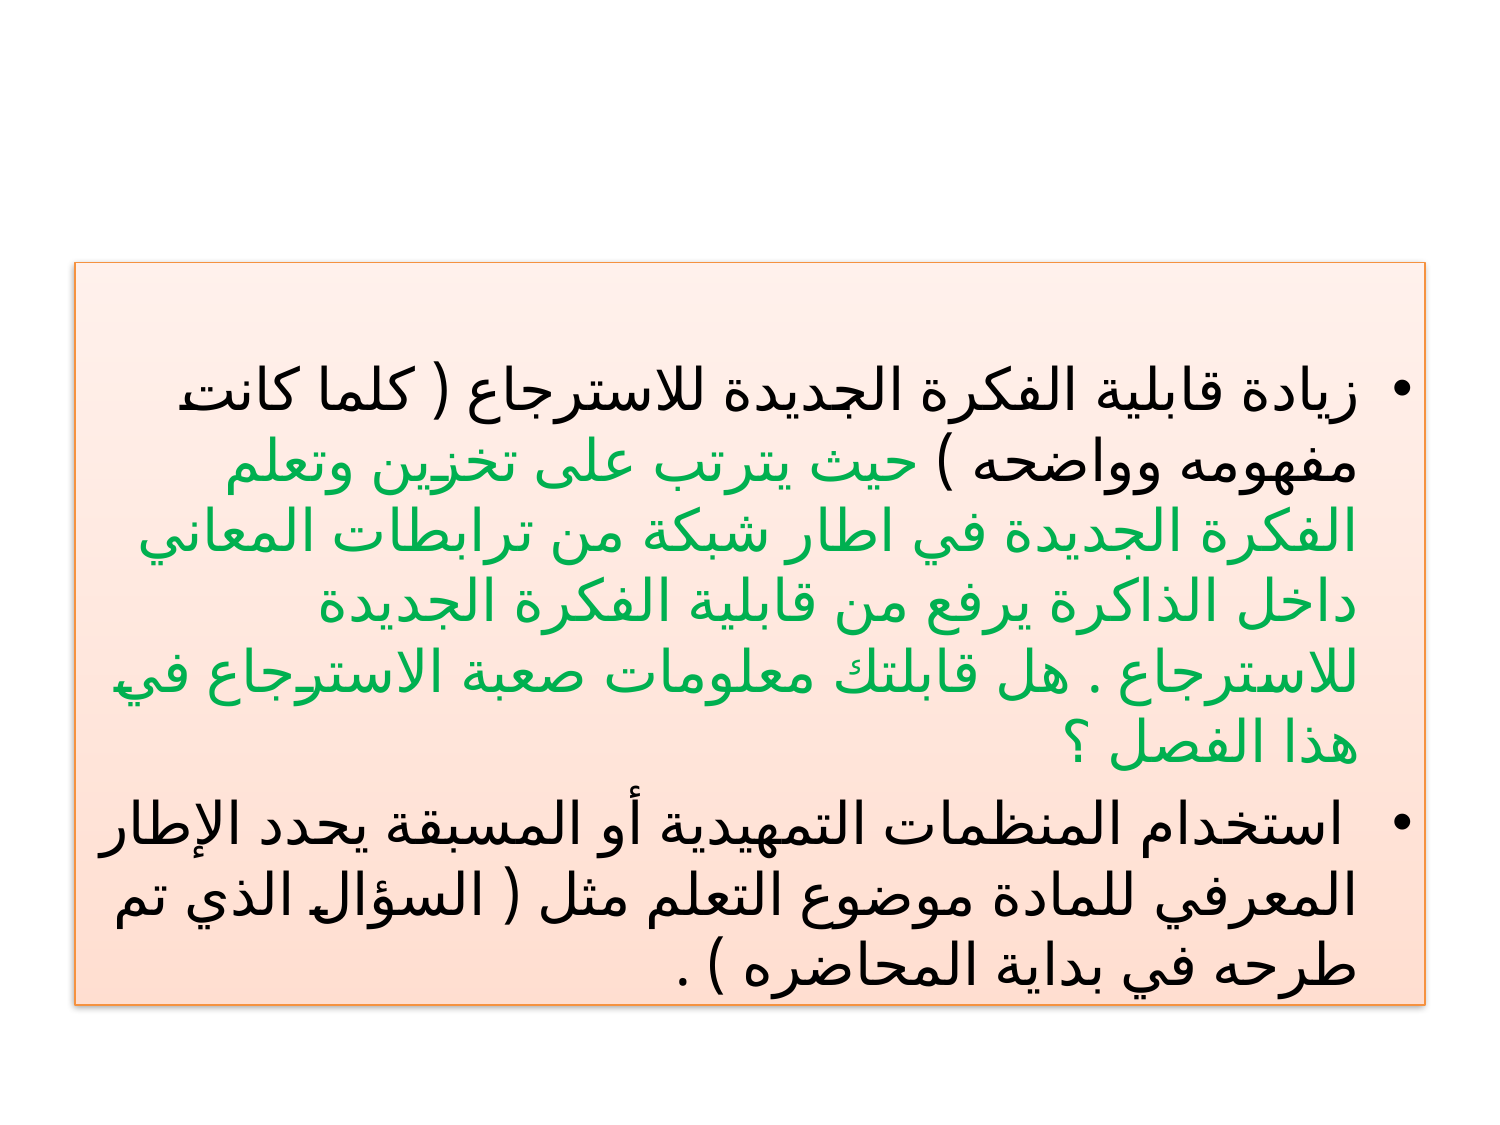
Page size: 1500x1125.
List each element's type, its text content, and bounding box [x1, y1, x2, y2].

list زيادة قابلية الفكرة الجديدة للاسترجاع ( كلما كانت مفهومه وواضحه ) حيث يترتب على تخزين وتعلم الفكرة الجديدة في اطار شبكة من ترابطات المعاني داخل الذاكرة يرفع من قابلية الفكرة الجديدة للاسترجاع . هل قابلتك معلومات صعبة الاسترجاع في هذا الفصل ؟ استخدام المنظمات التمهيدية أو المسبقة يحدد الإطار المعرفي للمادة موضوع التعلم مثل ( السؤال الذي تم طرحه في بداية المحاضره ) . [74, 262, 1426, 1006]
